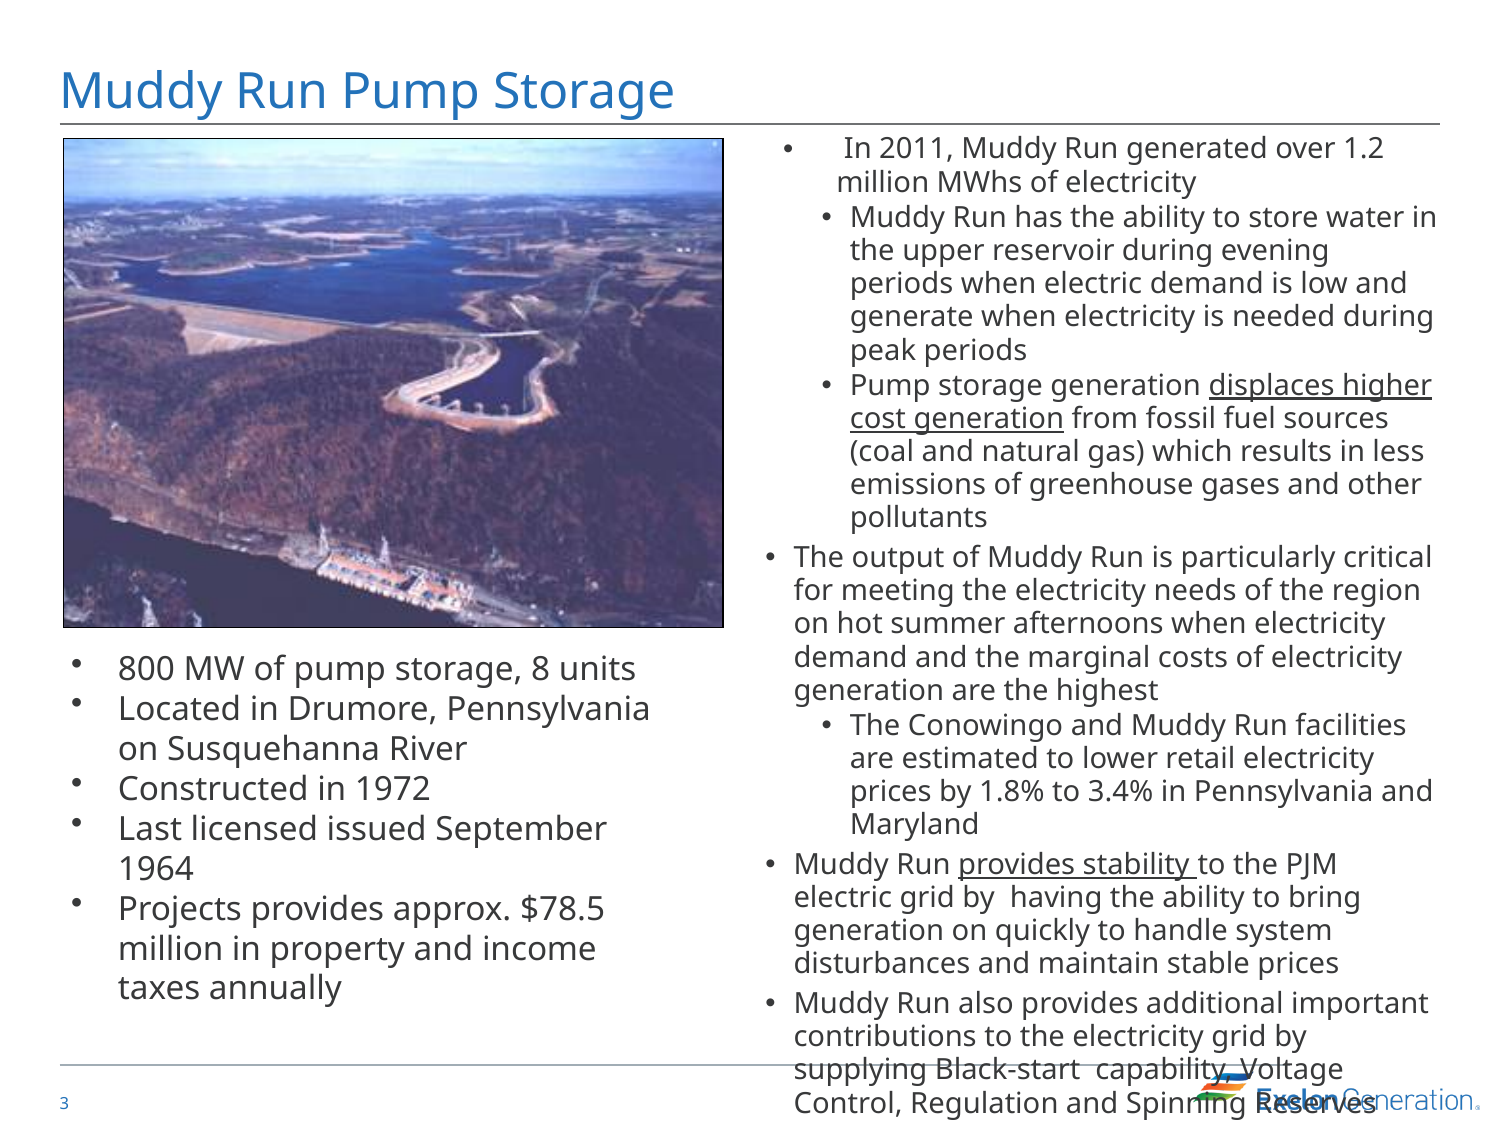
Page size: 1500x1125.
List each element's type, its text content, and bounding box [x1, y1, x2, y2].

slide_number 2 [59, 1086, 116, 1122]
list In 2011, Muddy Run generated over 1.2 million MWhs of electricity Muddy Run has the ability to store water in the upper reservoir during evening periods when electric demand is low and generate when electricity is needed during peak periods Pump storage generation displaces higher cost generation from fossil fuel sources (coal and natural gas) which results in less emissions of greenhouse gases and other pollutants The output of Muddy Run is particularly critical for meeting the electricity needs of the region on hot summer afternoons when electricity demand and the marginal costs of electricity generation are the highest The Conowingo and Muddy Run facilities are estimated to lower retail electricity prices by 1.8% to 3.4% in Pennsylvania and Maryland Muddy Run provides stability to the PJM electric grid by having the ability to bring generation on quickly to handle system disturbances and maintain stable prices Muddy Run also provides additional important contributions to the electricity grid by supplying Black-start capability, Voltage Control, Regulation and Spinning Reserves [765, 132, 1440, 1087]
text_box 800 MW of pump storage, 8 units Located in Drumore, Pennsylvania on Susquehanna River Constructed in 1972 Last licensed issued September 1964 Projects provides approx. $78.5 million in property and income taxes annually [56, 599, 693, 1014]
picture [1193, 1071, 1480, 1110]
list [63, 138, 723, 627]
title Muddy Run Pump Storage [59, 0, 1440, 120]
